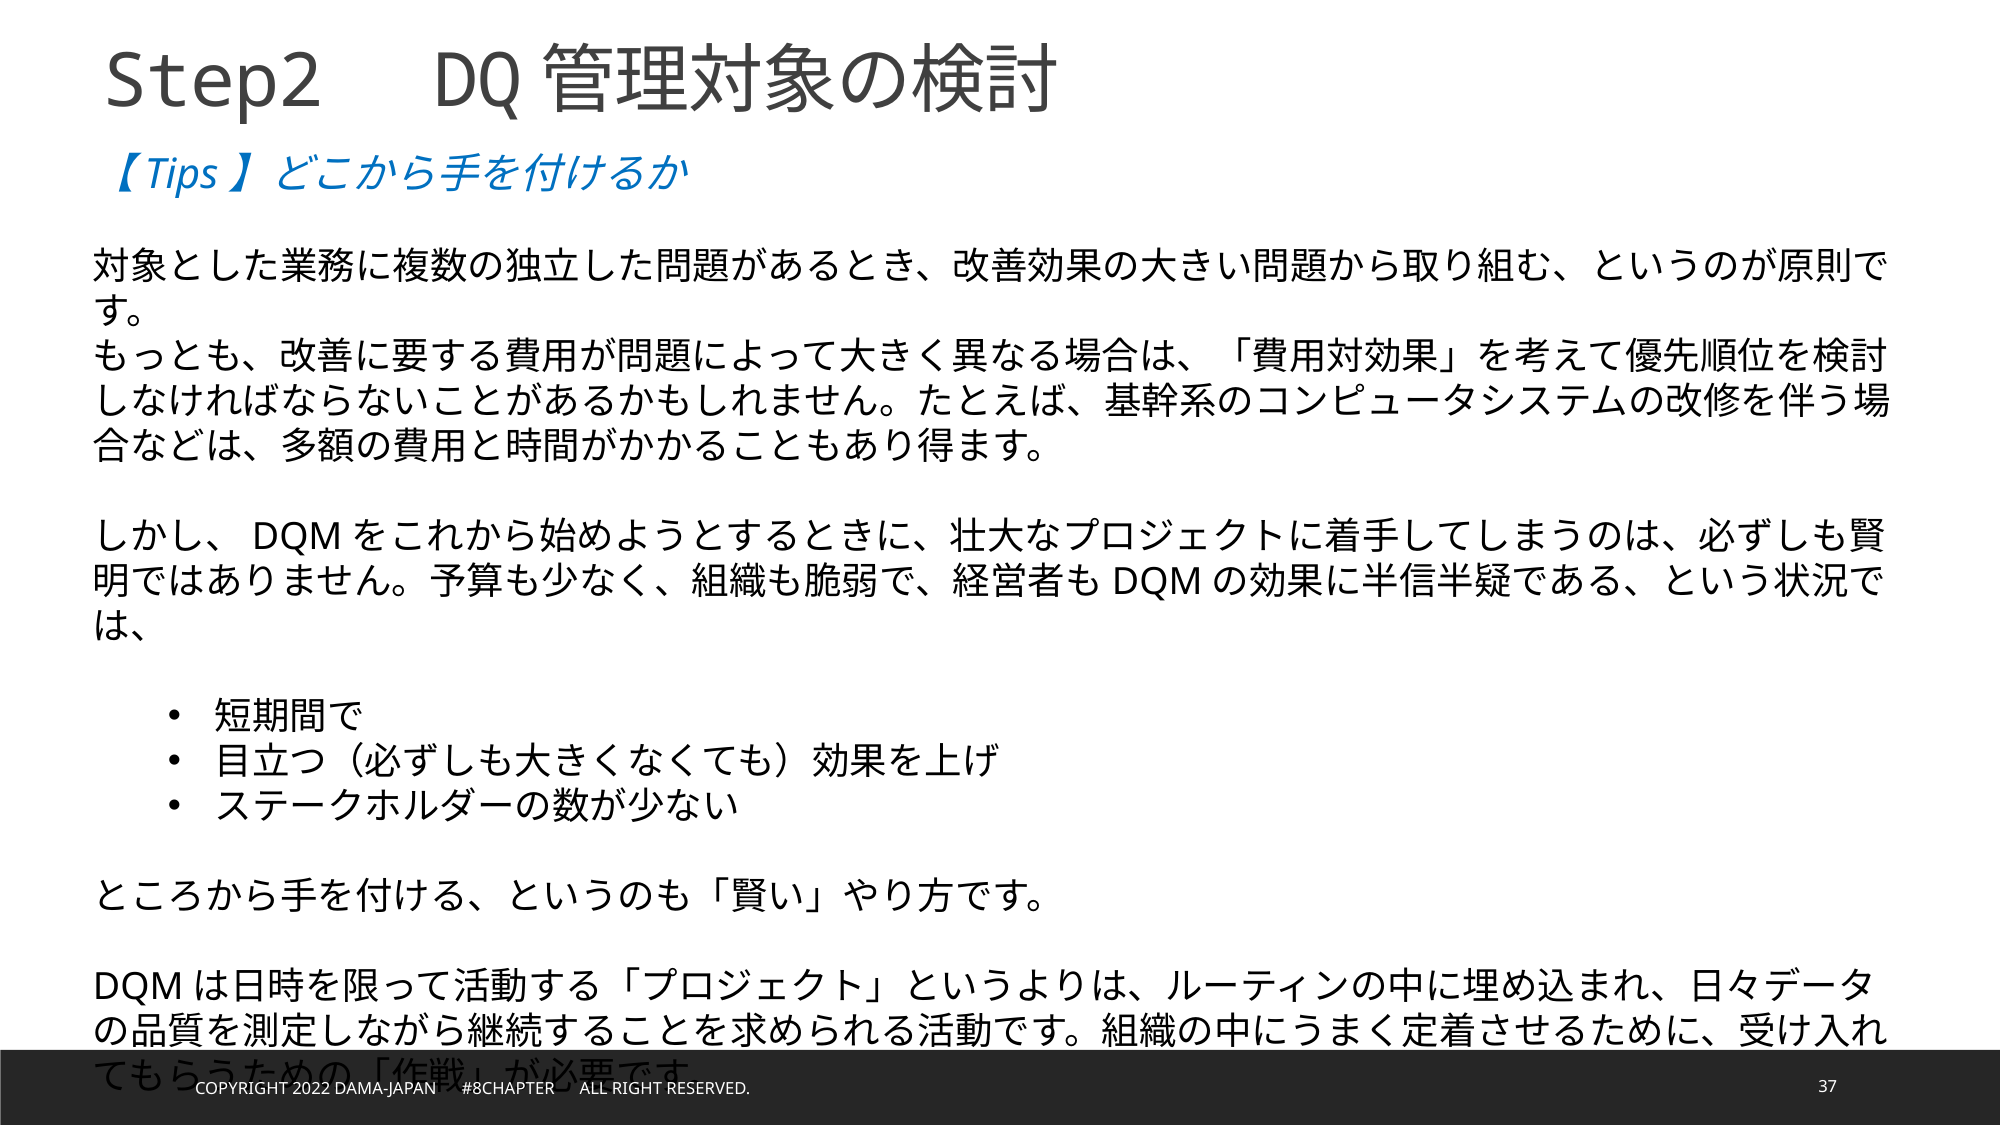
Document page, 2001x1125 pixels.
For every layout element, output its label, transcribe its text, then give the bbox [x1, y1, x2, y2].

text_box 【Tips】どこから手を付けるか 対象とした業務に複数の独立した問題があるとき、改善効果の大きい問題から取り組む、というのが原則です。 もっとも、改善に要する費用が問題によって大きく異なる場合は、「費用対効果」を考えて優先順位を検討しなければならないことがあるかもしれません。たとえば、基幹系のコンピュータシステムの改修を伴う場合などは、多額の費用と時間がかかることもあり得ます。 しかし、DQMをこれから始めようとするときに、壮大なプロジェクトに着手してしまうのは、必ずしも賢明ではありません。予算も少なく、組織も脆弱で、経営者もDQMの効果に半信半疑である、という状況では、 短期間で 目立つ（必ずしも大きくなくても）効果を上げ ステークホルダーの数が少ない ところから手を付ける、というのも「賢い」やり方です。 DQMは日時を限って活動する「プロジェクト」というよりは、ルーティンの中に埋め込まれ、日々データの品質を測定しながら継続することを求められる活動です。組織の中にうまく定着させるために、受け入れてもらうための「作戦」が必要です。 [78, 139, 1922, 1105]
footer Copyright 2022 DAMA-JAPAN #8chapter All right reserved. [180, 1057, 1299, 1118]
text_box Step2 DQ管理対象の検討 [87, 47, 1830, 130]
slide_number 37 [1803, 1057, 1932, 1118]
